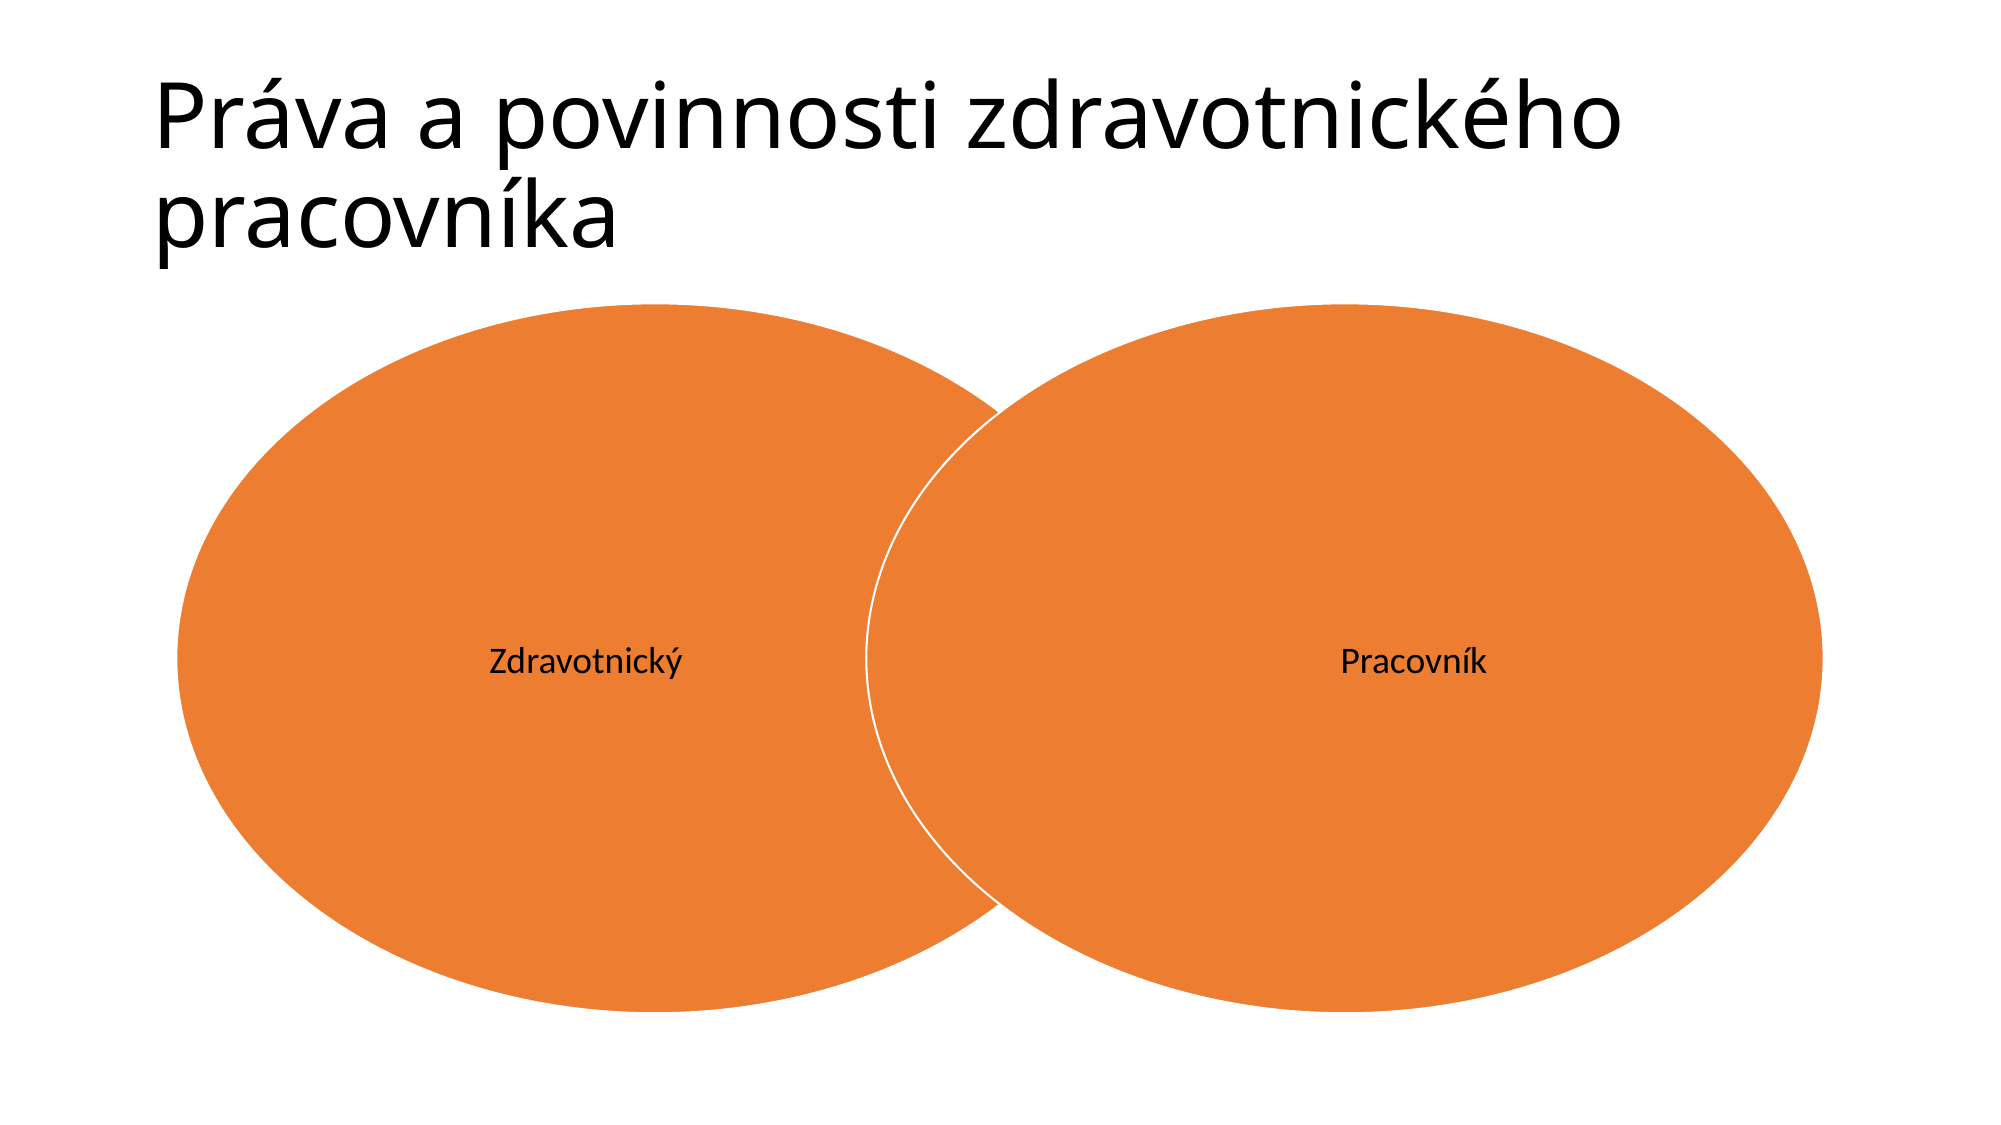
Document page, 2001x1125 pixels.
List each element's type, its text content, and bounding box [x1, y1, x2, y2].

title Práva a povinnosti zdravotnického pracovníka [137, 59, 1863, 278]
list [137, 299, 1863, 1014]
